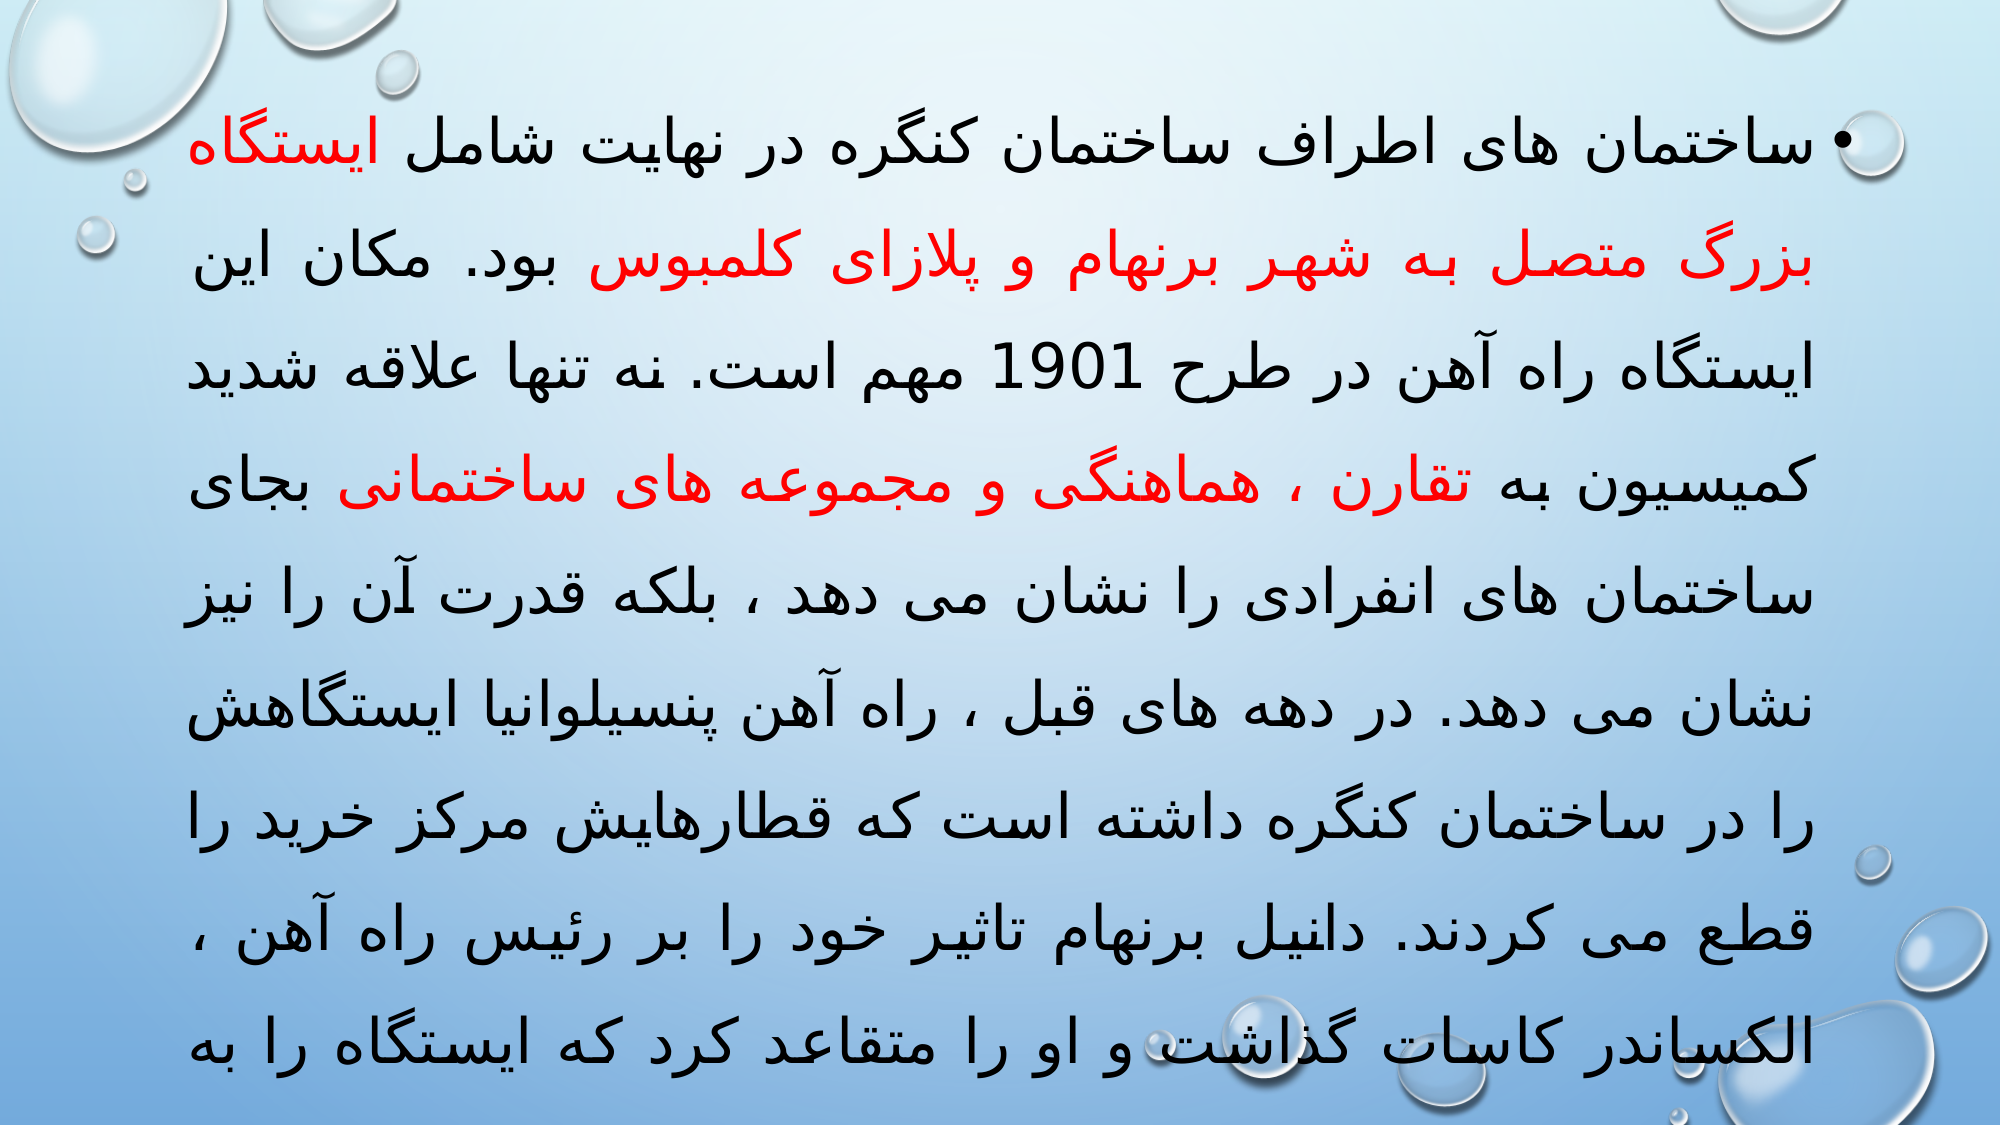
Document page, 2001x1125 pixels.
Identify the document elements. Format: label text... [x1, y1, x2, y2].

picture [0, 0, 2000, 1125]
list ساختمان های اطراف ساختمان کنگره در نهایت شامل ایستگاه بزرگ متصل به شهر برنهام و پلازای کلمبوس بود. مکان این ایستگاه راه آهن در طرح 1901 مهم است. نه تنها علاقه شدید کمیسیون به تقارن ، هماهنگی و مجموعه های ساختمانی بجای ساختمان های انفرادی را نشان می دهد ، بلکه قدرت آن را نیز نشان می دهد. در دهه های قبل ، راه آهن پنسیلوانیا ایستگاهش را در ساختمان کنگره داشته است که قطارهایش مرکز خرید را قطع می کردند. دانیل برنهام تاثیر خود را بر رئیس راه آهن ، الکساندر کاسات گذاشت و او را متقاعد کرد که ایستگاه را به دلیل مشکل در زیبایی شهر و غرور ملی جابجا کند. [168, 56, 1869, 619]
